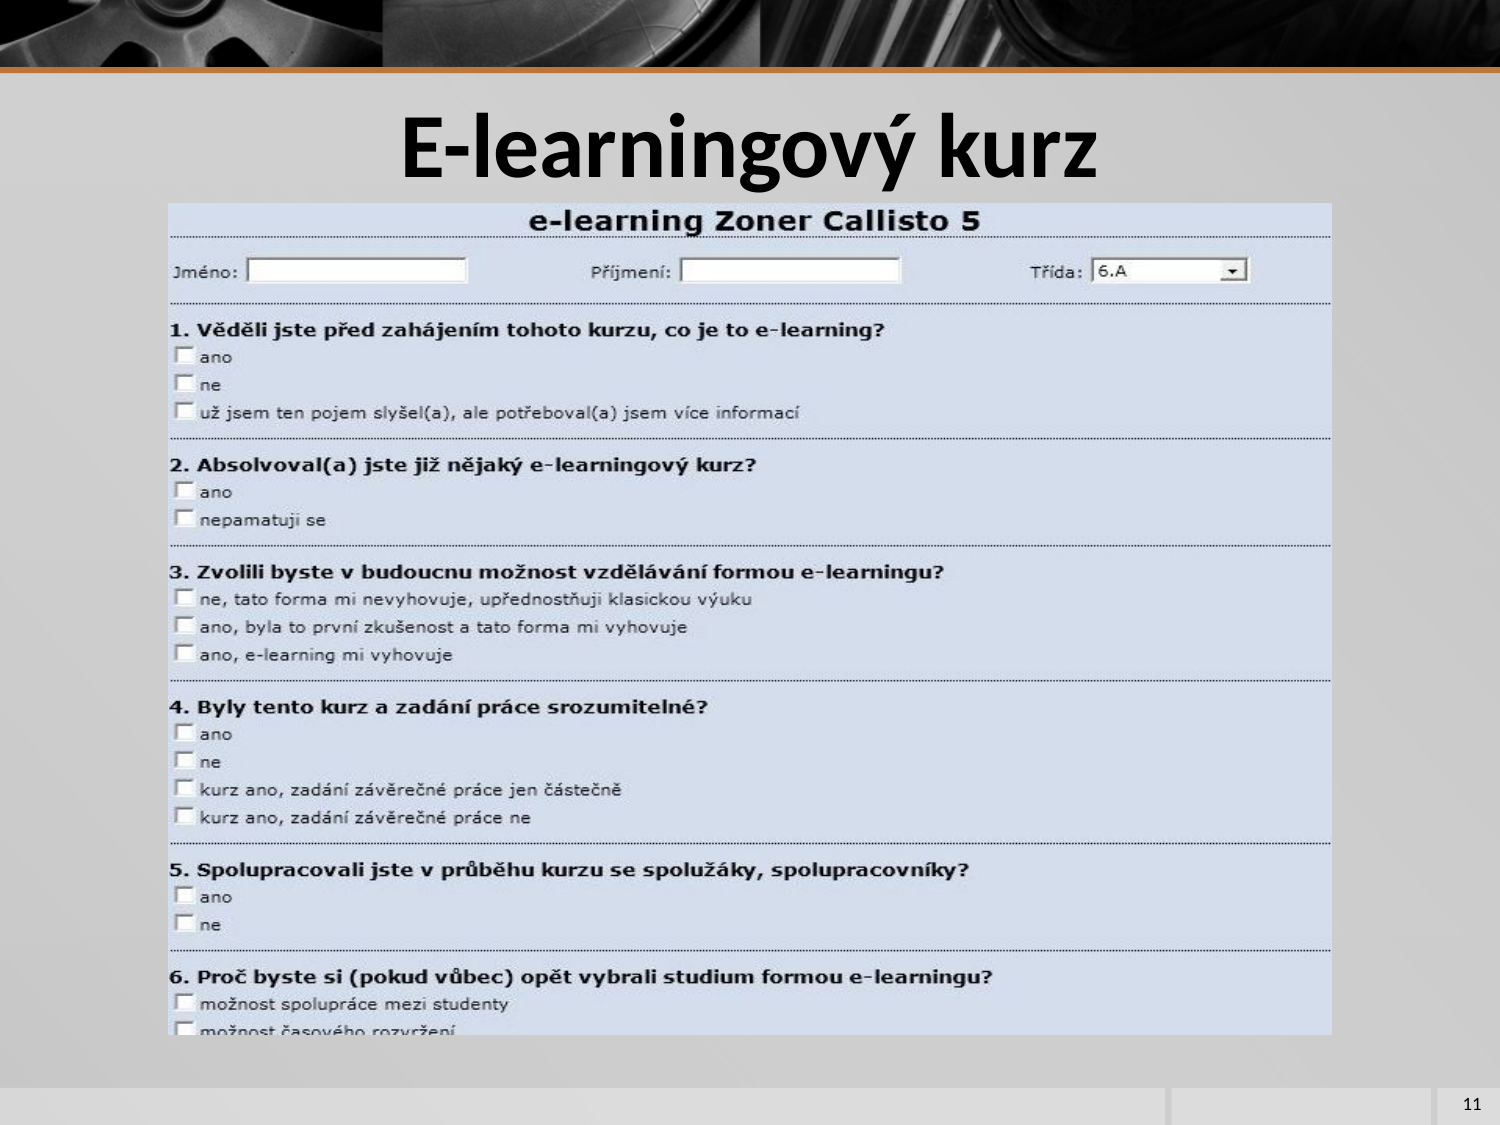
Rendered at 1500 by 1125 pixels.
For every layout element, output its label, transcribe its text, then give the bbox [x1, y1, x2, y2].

picture [0, 0, 1500, 67]
slide_number 11 [1434, 1084, 1497, 1122]
picture [168, 203, 1332, 1036]
text_box E-learningový kurz [100, 78, 1400, 203]
